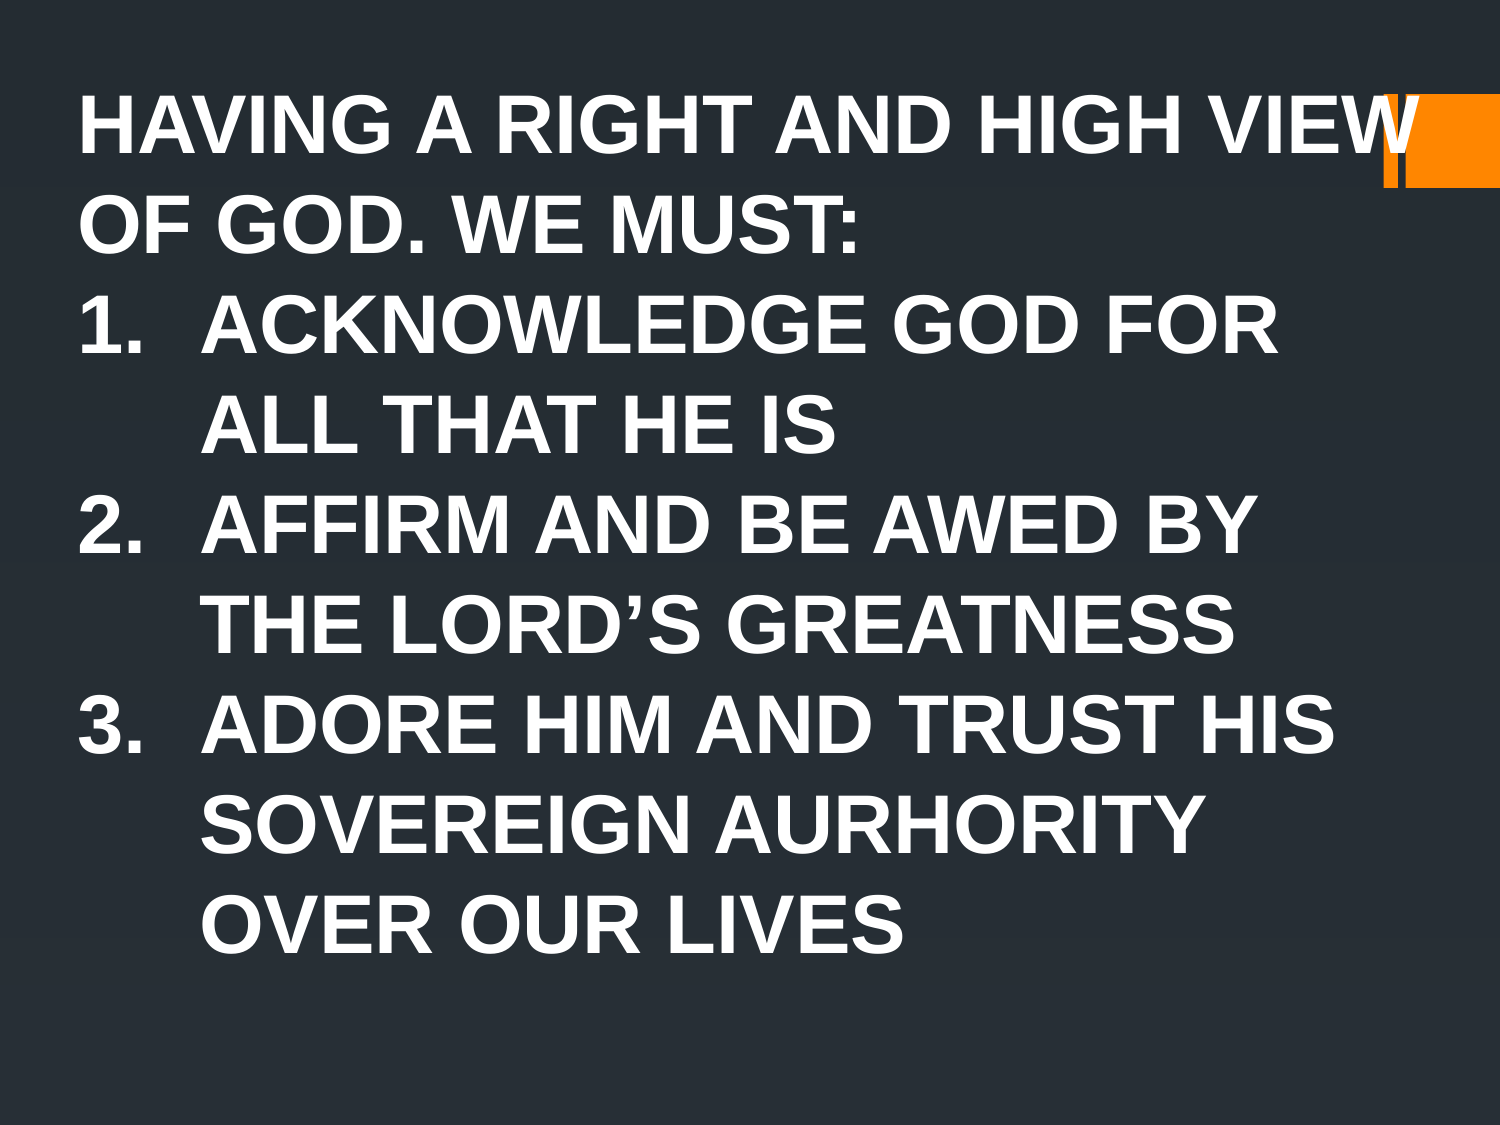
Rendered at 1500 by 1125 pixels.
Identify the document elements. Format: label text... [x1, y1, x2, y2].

text_box HAVING A RIGHT AND HIGH VIEW OF GOD. WE MUST: ACKNOWLEDGE GOD FOR ALL THAT HE IS AFFIRM AND BE AWED BY THE LORD’S GREATNESS ADORE HIM AND TRUST HIS SOVEREIGN AURHORITY OVER OUR LIVES [62, 62, 1463, 978]
